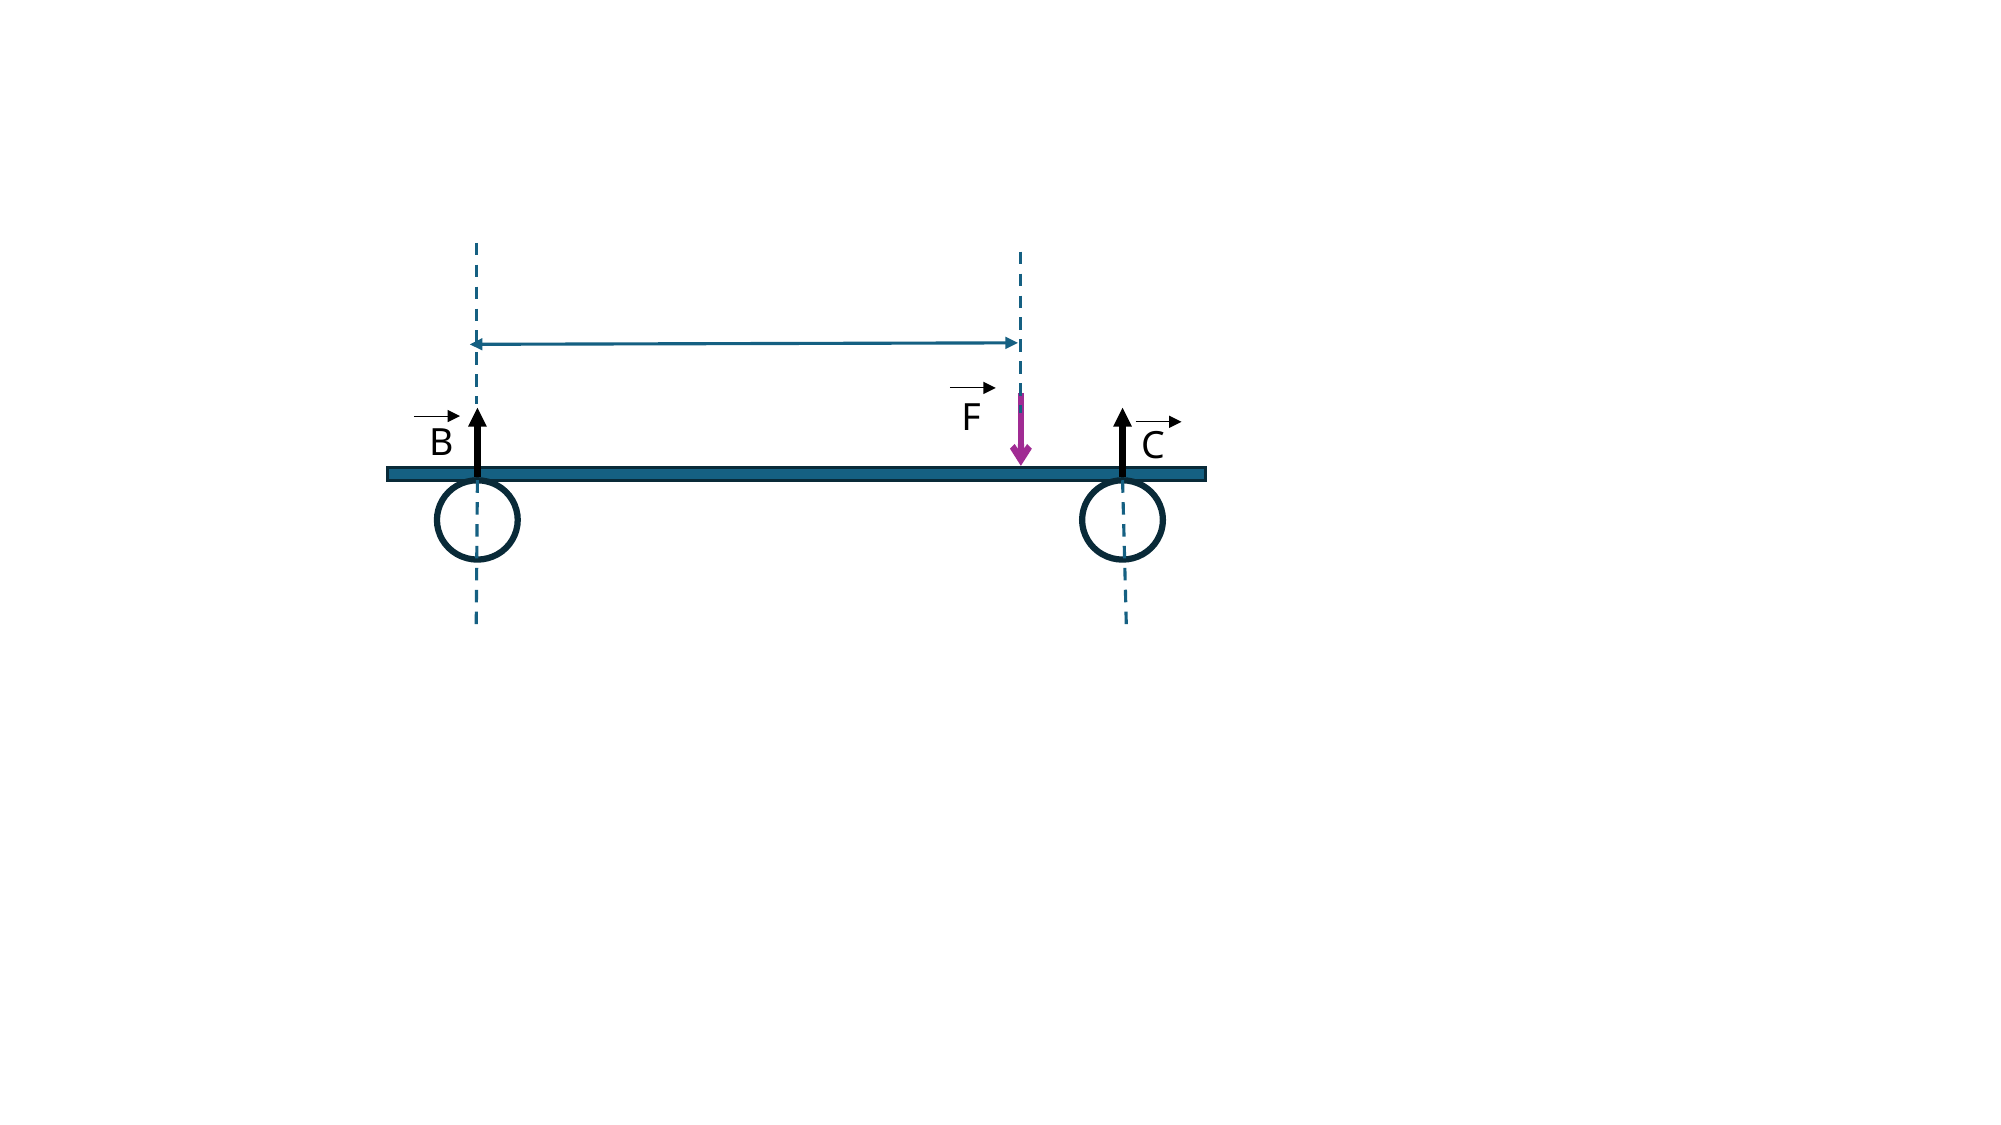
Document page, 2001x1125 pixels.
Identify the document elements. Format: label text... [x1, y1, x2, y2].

text_box F [946, 385, 1014, 446]
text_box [1122, 479, 1128, 634]
text_box [478, 466, 1121, 482]
text_box B [414, 410, 476, 471]
text_box [1128, 479, 1165, 561]
text_box B [478, 410, 482, 471]
text_box [1080, 478, 1127, 562]
text_box [1124, 466, 1207, 482]
text_box v [435, 478, 520, 562]
text_box [386, 466, 476, 482]
text_box C [1126, 413, 1194, 474]
